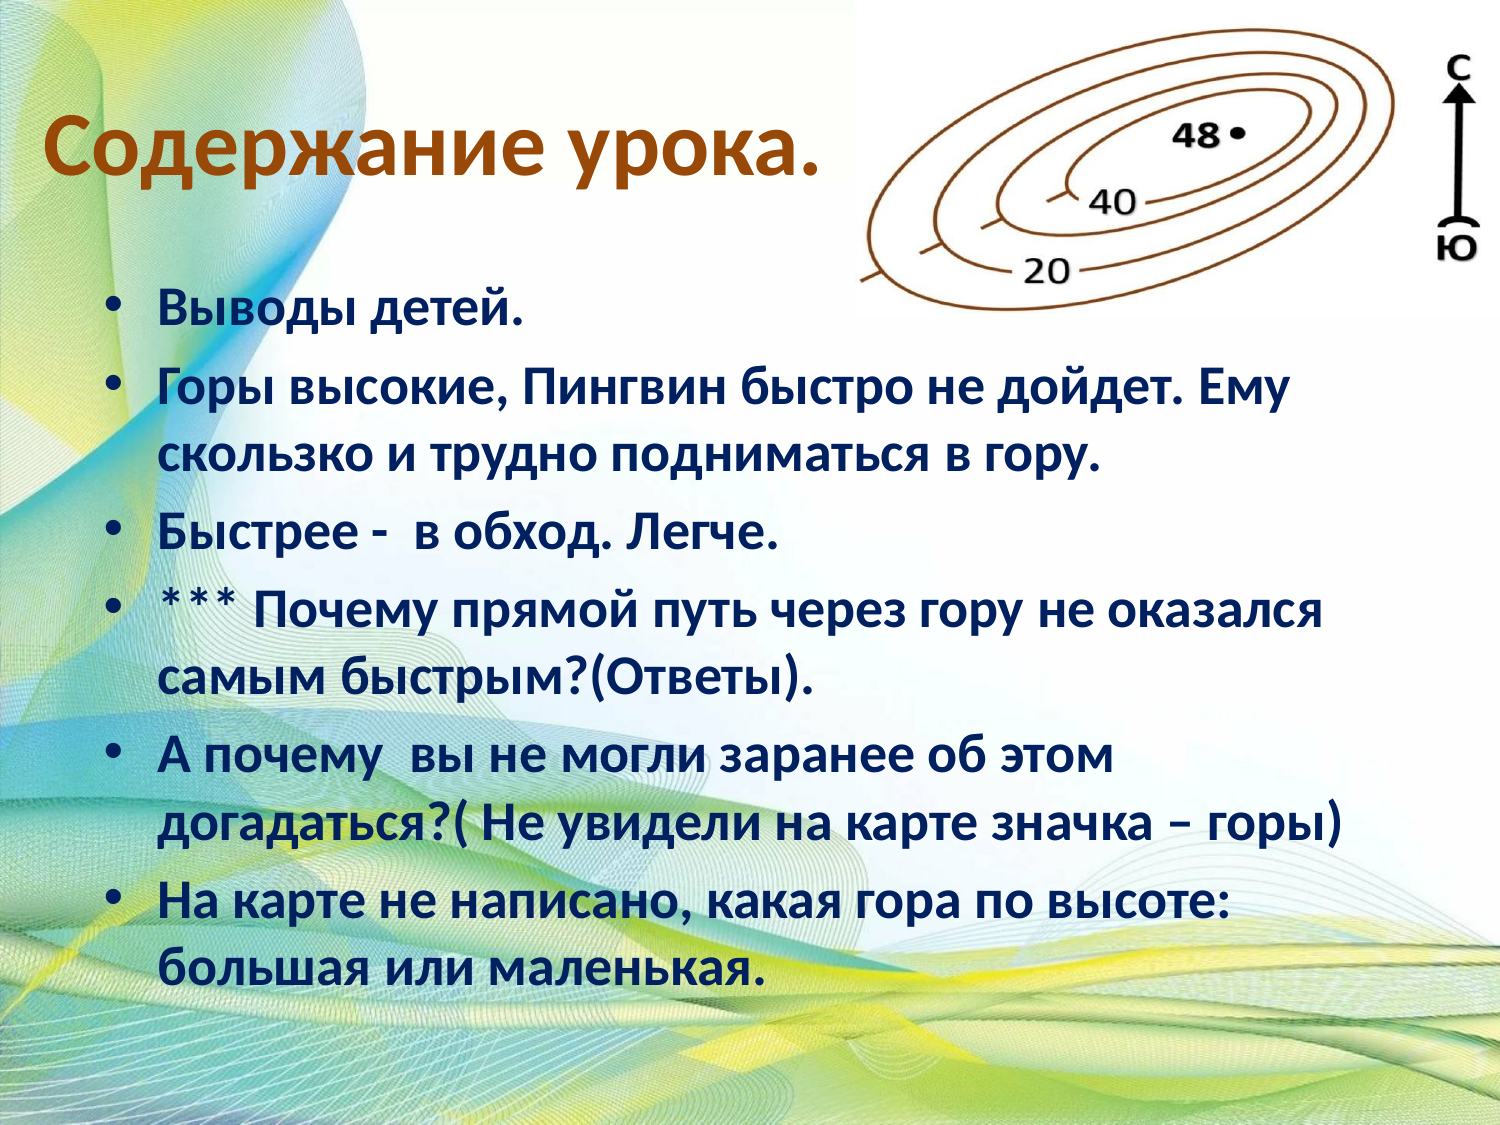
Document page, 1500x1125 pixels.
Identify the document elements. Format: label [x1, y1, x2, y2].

list [0, 0, 1500, 1125]
picture [855, 0, 1500, 317]
